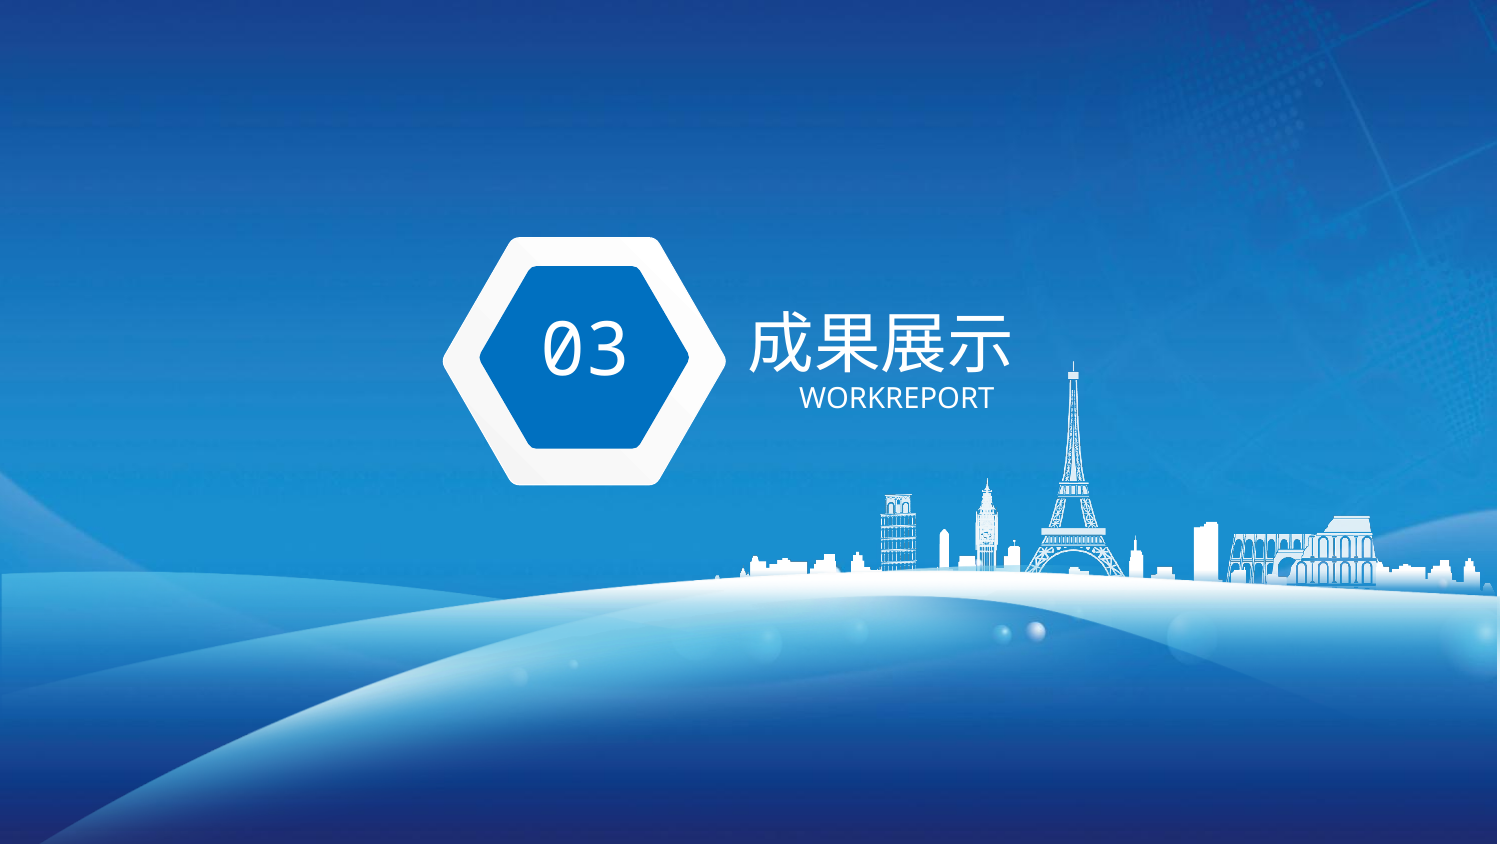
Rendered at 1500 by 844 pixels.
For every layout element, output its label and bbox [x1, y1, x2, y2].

text_box [732, 293, 1080, 423]
text_box [442, 237, 727, 486]
picture [0, 0, 1500, 844]
